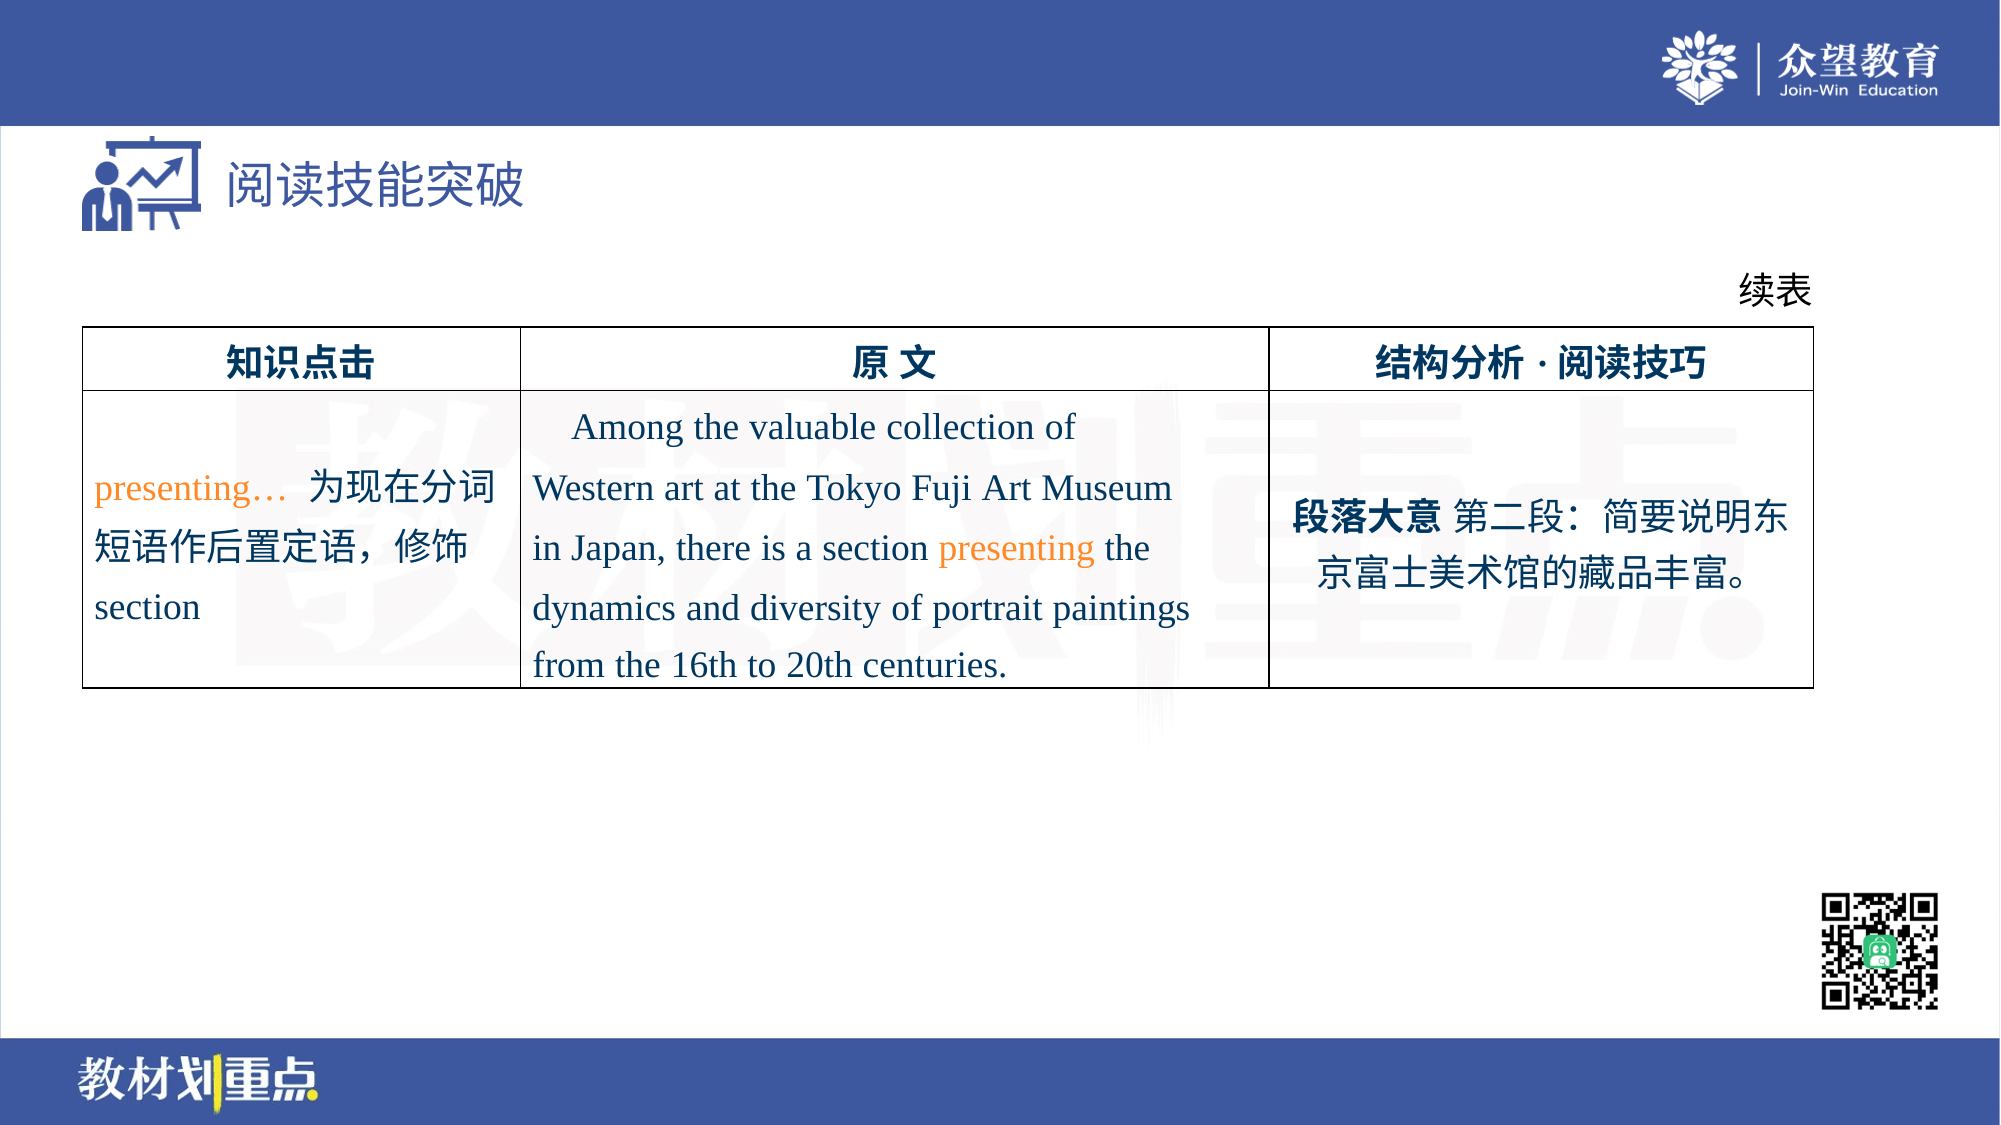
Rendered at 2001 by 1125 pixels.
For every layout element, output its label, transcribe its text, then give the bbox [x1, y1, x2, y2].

table_cell 段落大意 第二段：简要说明东 京富士美术馆的藏品丰富。 [1270, 391, 1813, 687]
table_header 原 文 [521, 328, 1268, 390]
picture [0, 0, 2000, 1125]
table_cell presenting… 为现在分词 短语作后置定语，修饰 section [83, 391, 520, 687]
table_cell Among the valuable collection of Western art at the Tokyo Fuji Art Museum in Japan, there is a section presenting the dynamics and diversity of portrait paintings from the 16th to 20th centuries. [521, 391, 1268, 687]
table_header 知识点击 [83, 328, 520, 390]
text_box 续表 [1737, 247, 1814, 312]
table_header 结构分析·阅读技巧 [1270, 328, 1813, 390]
